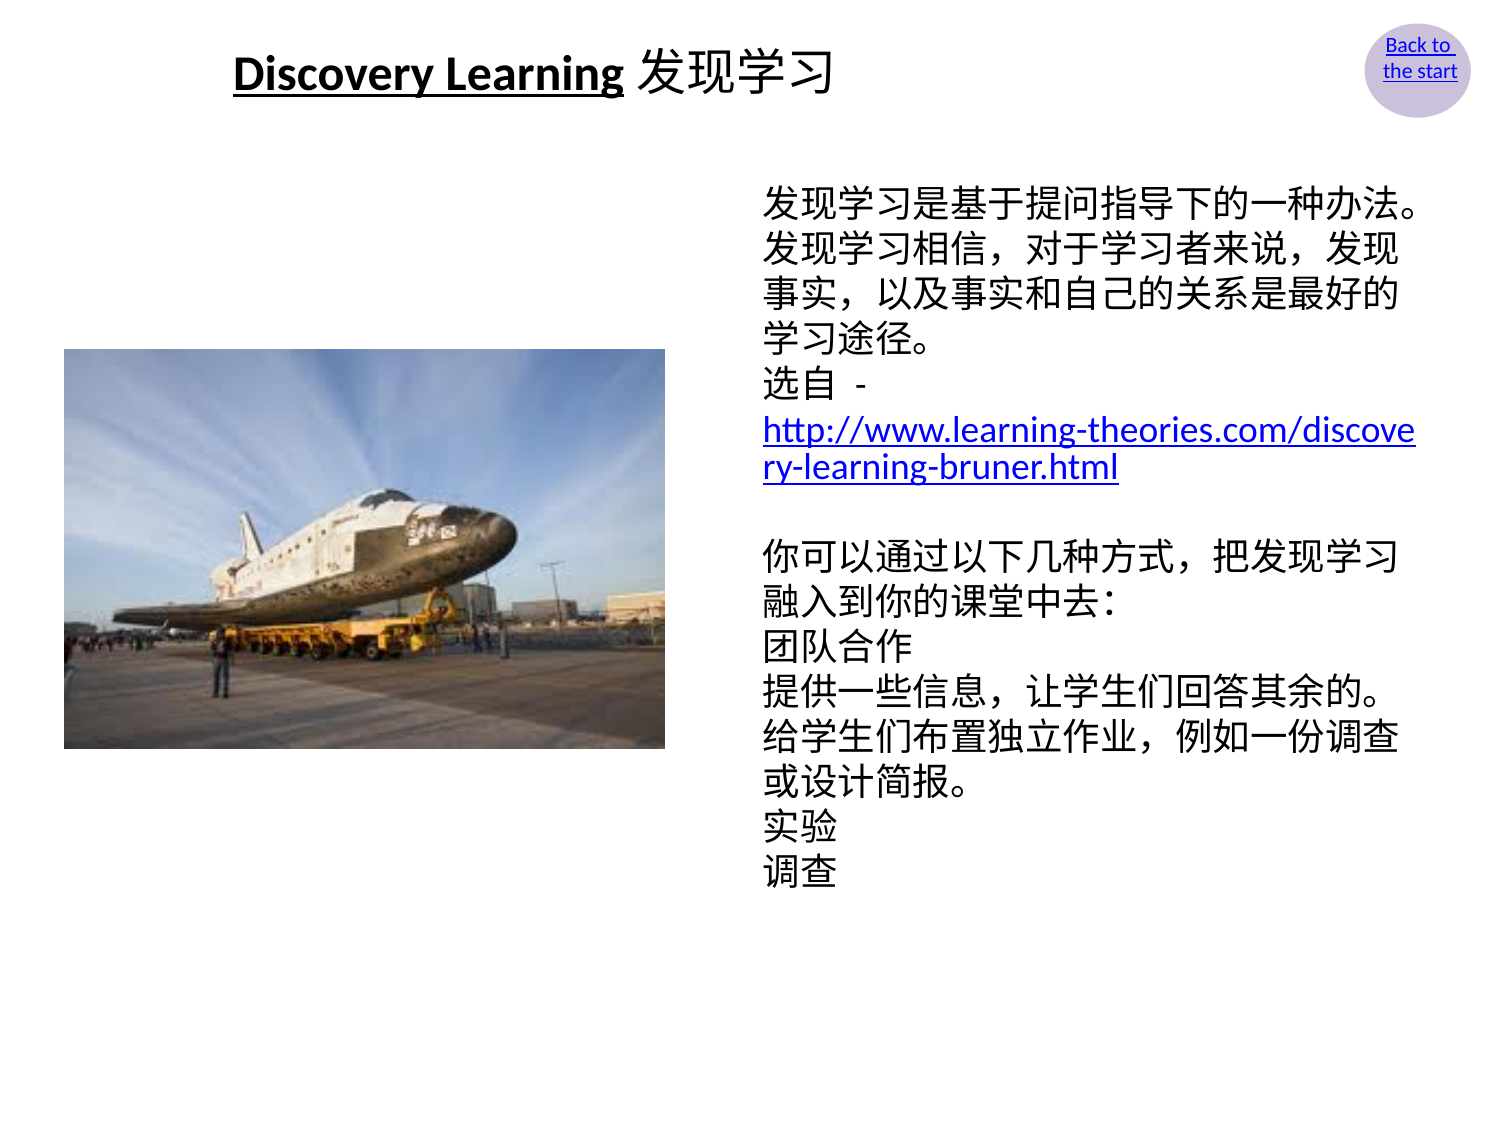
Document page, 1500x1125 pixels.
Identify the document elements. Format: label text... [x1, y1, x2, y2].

text_box 发现学习是基于提问指导下的一种办法。发现学习相信，对于学习者来说，发现事实，以及事实和自己的关系是最好的学习途径。 选自 - http://www.learning-theories.com/discovery-learning-bruner.html 你可以通过以下几种方式，把发现学习融入到你的课堂中去： 团队合作 提供一些信息，让学生们回答其余的。 给学生们布置独立作业，例如一份调查或设计简报。 实验 调查 [747, 172, 1433, 863]
text_box Back to the start [1359, 23, 1483, 91]
text_box Discovery Learning发现学习 [218, 32, 1223, 168]
picture [64, 349, 665, 750]
text_box [1367, 91, 1468, 120]
